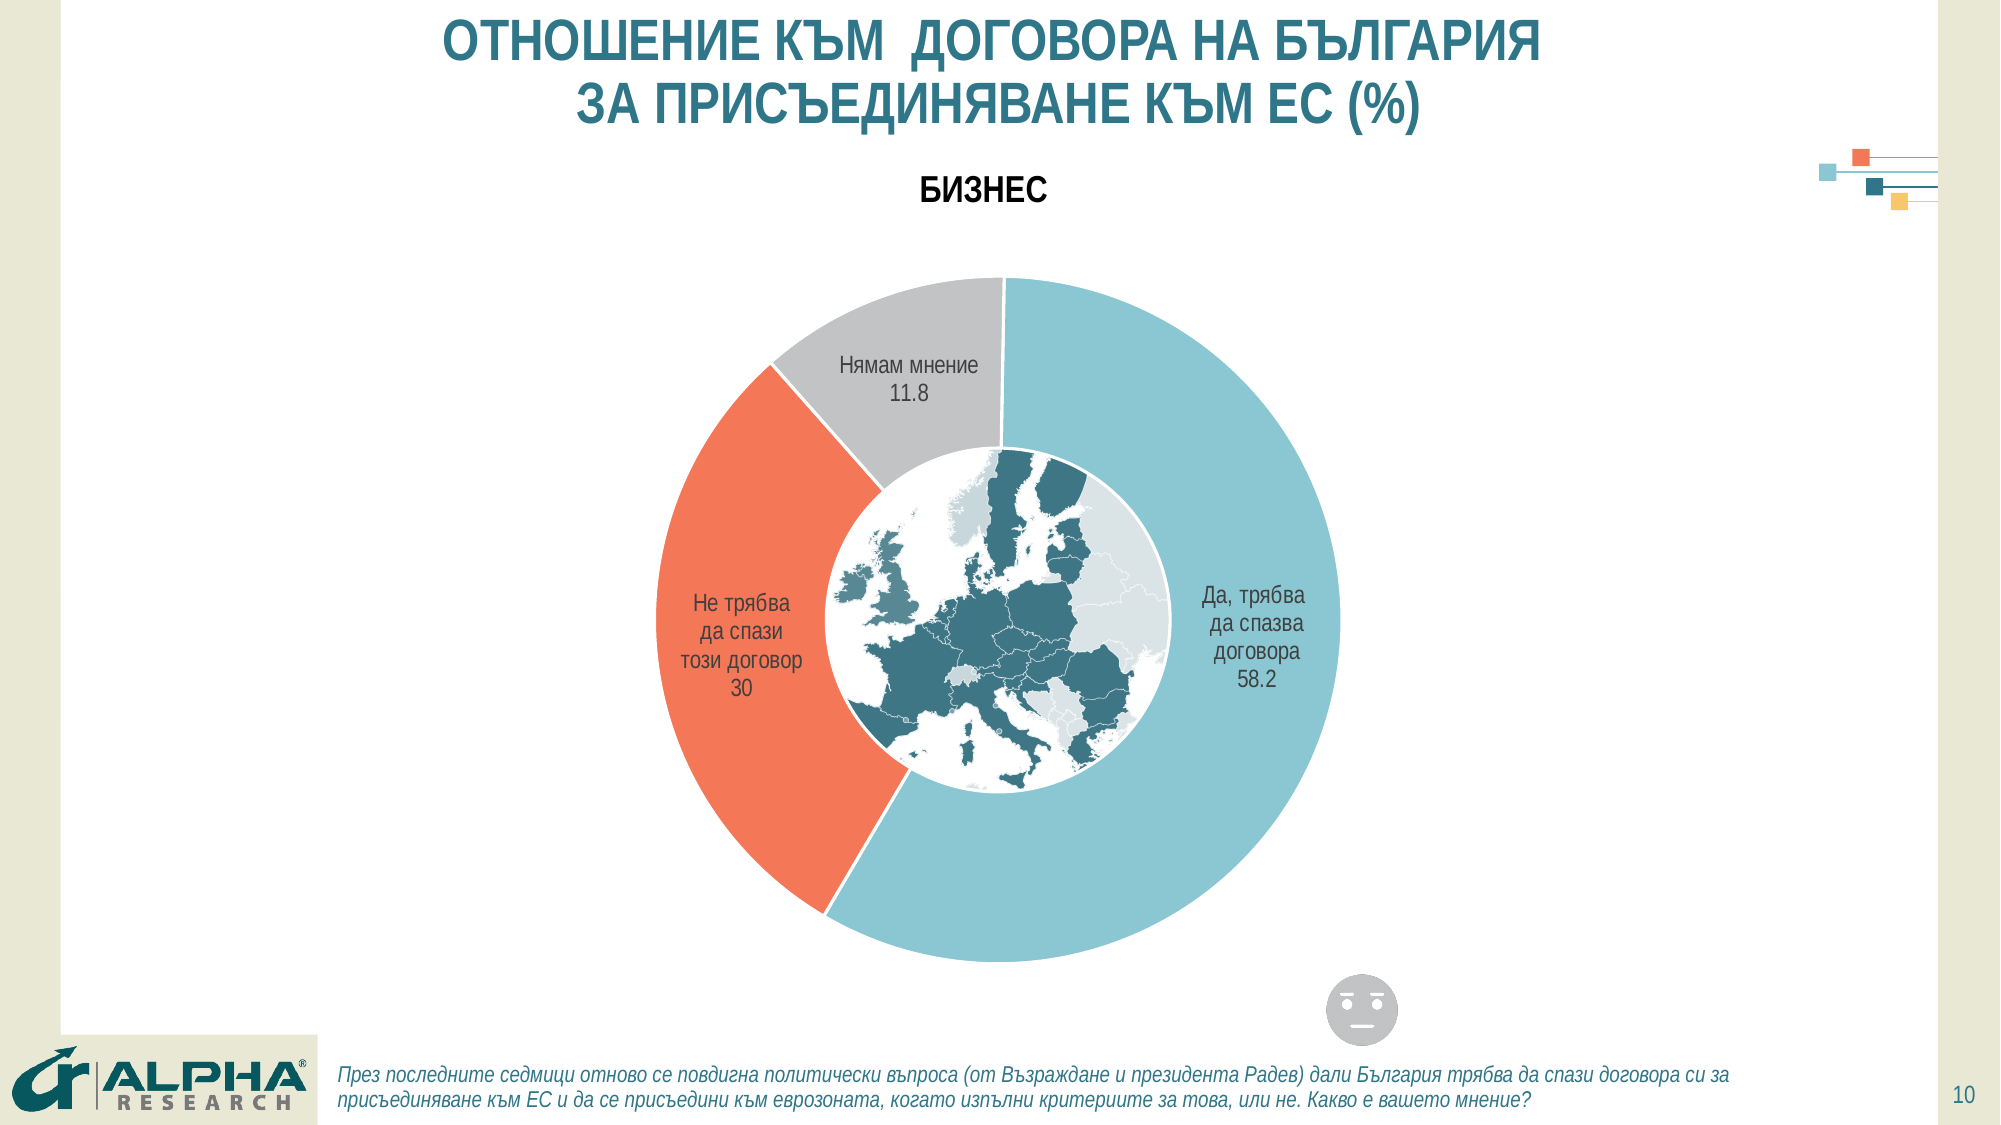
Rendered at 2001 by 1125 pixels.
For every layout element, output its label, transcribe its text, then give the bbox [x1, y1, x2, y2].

title ОТНОШЕНИЕ КЪМ ДОГОВОРА НА БЪЛГАРИЯ ЗА ПРИСЪЕДИНЯВАНЕ КЪМ ЕС (%) [75, 12, 1924, 135]
picture [1317, 965, 1407, 1055]
picture [12, 1046, 307, 1112]
list През последните седмици отново се повдигна политически въпроса (от Възраждане и президента Радев) дали България трябва да спази договора си за присъединяване към ЕС и да се присъедини към еврозоната, когато изпълни критериите за това, или не. Какво е вашето мнение? [322, 1055, 1891, 1121]
text_box БИЗНЕС [675, 157, 1293, 205]
chart [81, 205, 1887, 1021]
slide_number 10 [1923, 1063, 1991, 1124]
